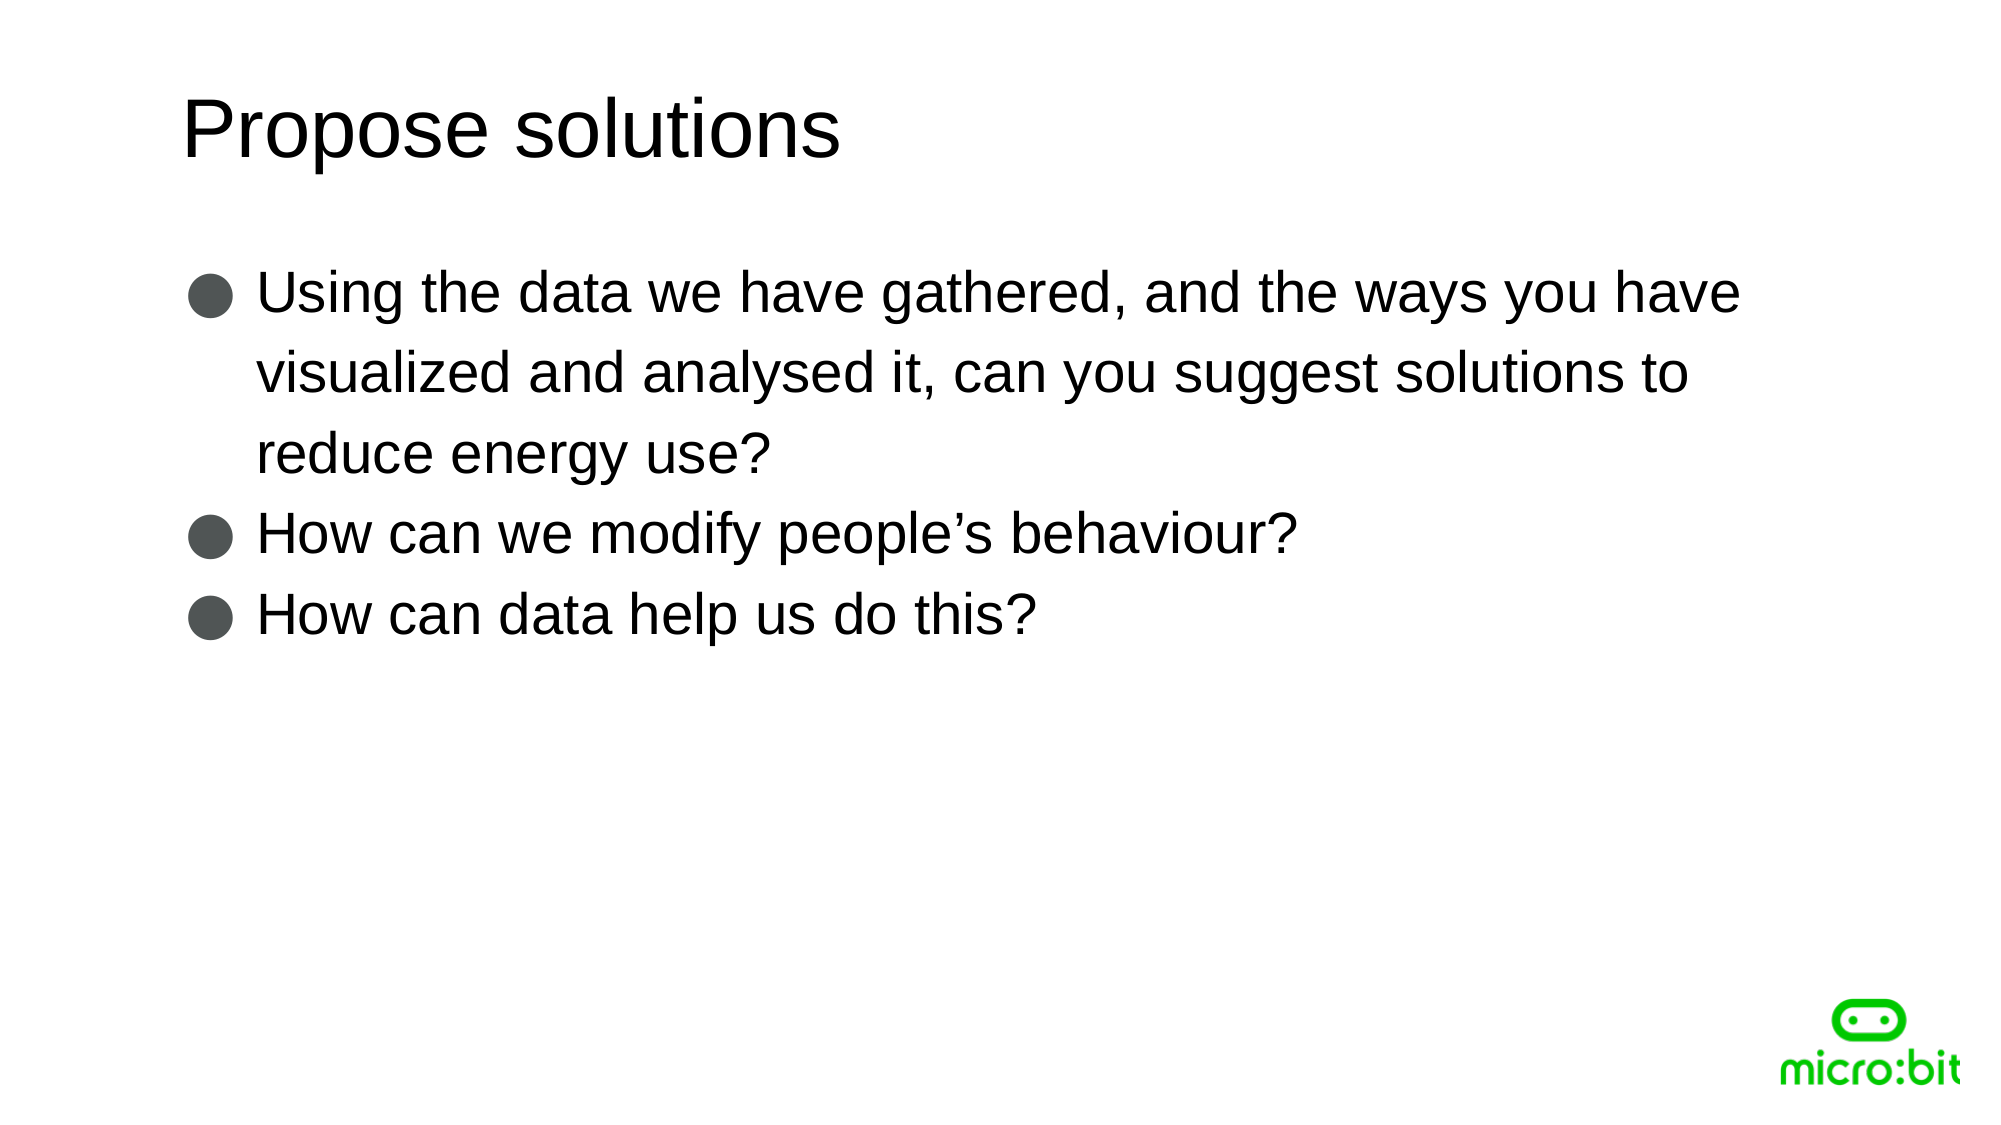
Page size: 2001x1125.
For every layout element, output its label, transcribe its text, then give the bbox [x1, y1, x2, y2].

text_box Propose solutions Using the data we have gathered, and the ways you have visualized and analysed it, can you suggest solutions to reduce energy use? How can we modify people’s behaviour? How can data help us do this? [166, 60, 1787, 884]
picture [1780, 998, 1960, 1086]
